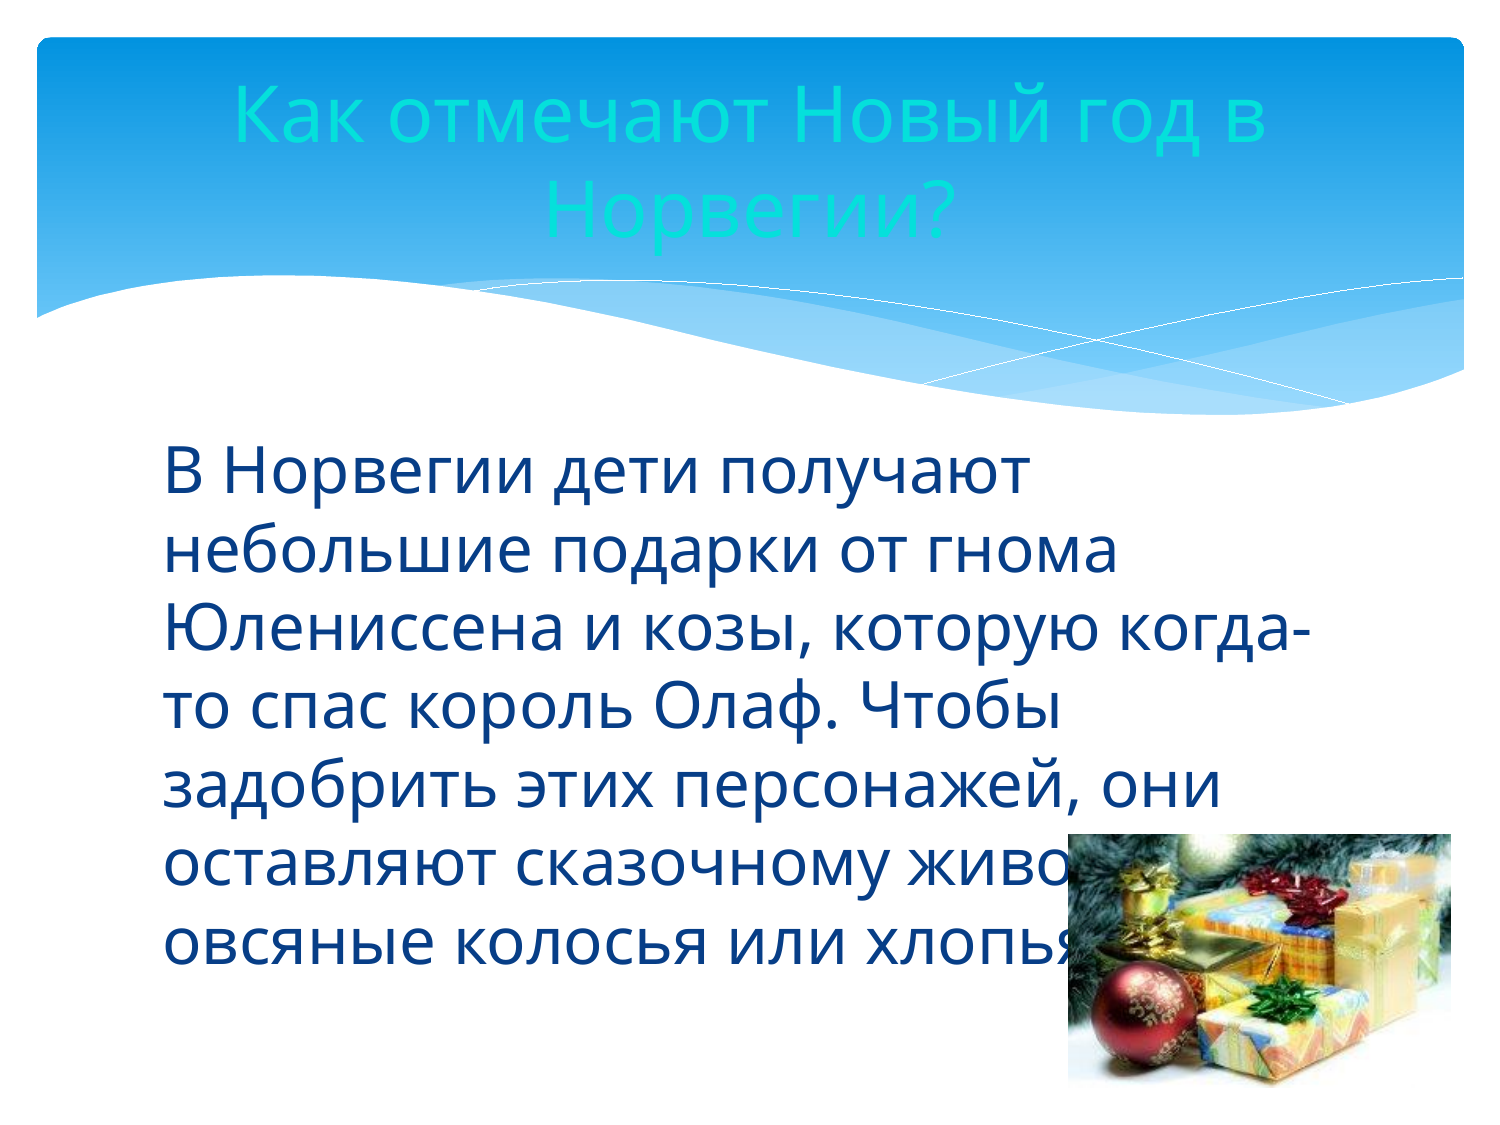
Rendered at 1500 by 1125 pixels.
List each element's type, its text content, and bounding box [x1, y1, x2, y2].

title Как отмечают Новый год в Норвегии? [75, 55, 1425, 261]
list В Норвегии дети получают небольшие подарки от гнома Юлениссена и козы, которую когда-то спас король Олаф. Чтобы задобрить этих персонажей, они оставляют сказочному животному овсяные колосья или хлопья. [147, 420, 1363, 987]
picture [1068, 833, 1451, 1088]
